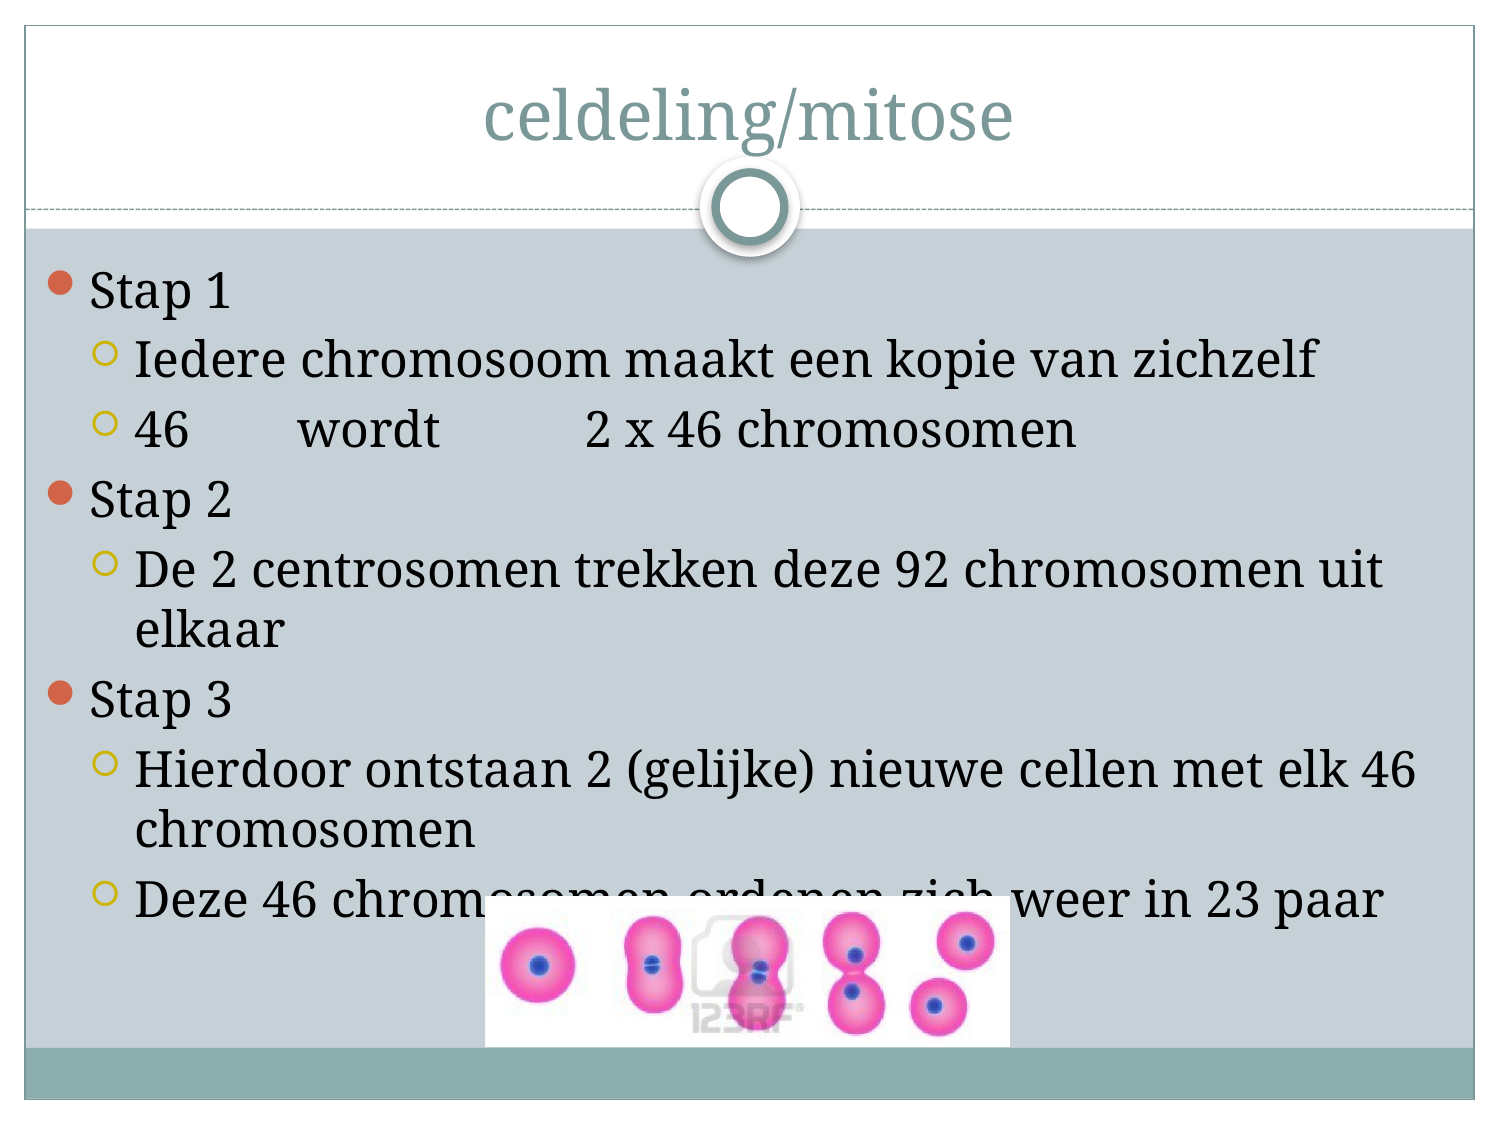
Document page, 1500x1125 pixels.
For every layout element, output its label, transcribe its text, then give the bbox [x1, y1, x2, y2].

title celdeling/mitose [49, 37, 1450, 163]
picture [484, 896, 1011, 1047]
list Stap 1 Iedere chromosoom maakt een kopie van zichzelf 46 wordt 2 x 46 chromosomen Stap 2 De 2 centrosomen trekken deze 92 chromosomen uit elkaar Stap 3 Hierdoor ontstaan 2 (gelijke) nieuwe cellen met elk 46 chromosomen Deze 46 chromosomen ordenen zich weer in 23 paar [29, 250, 1471, 1001]
